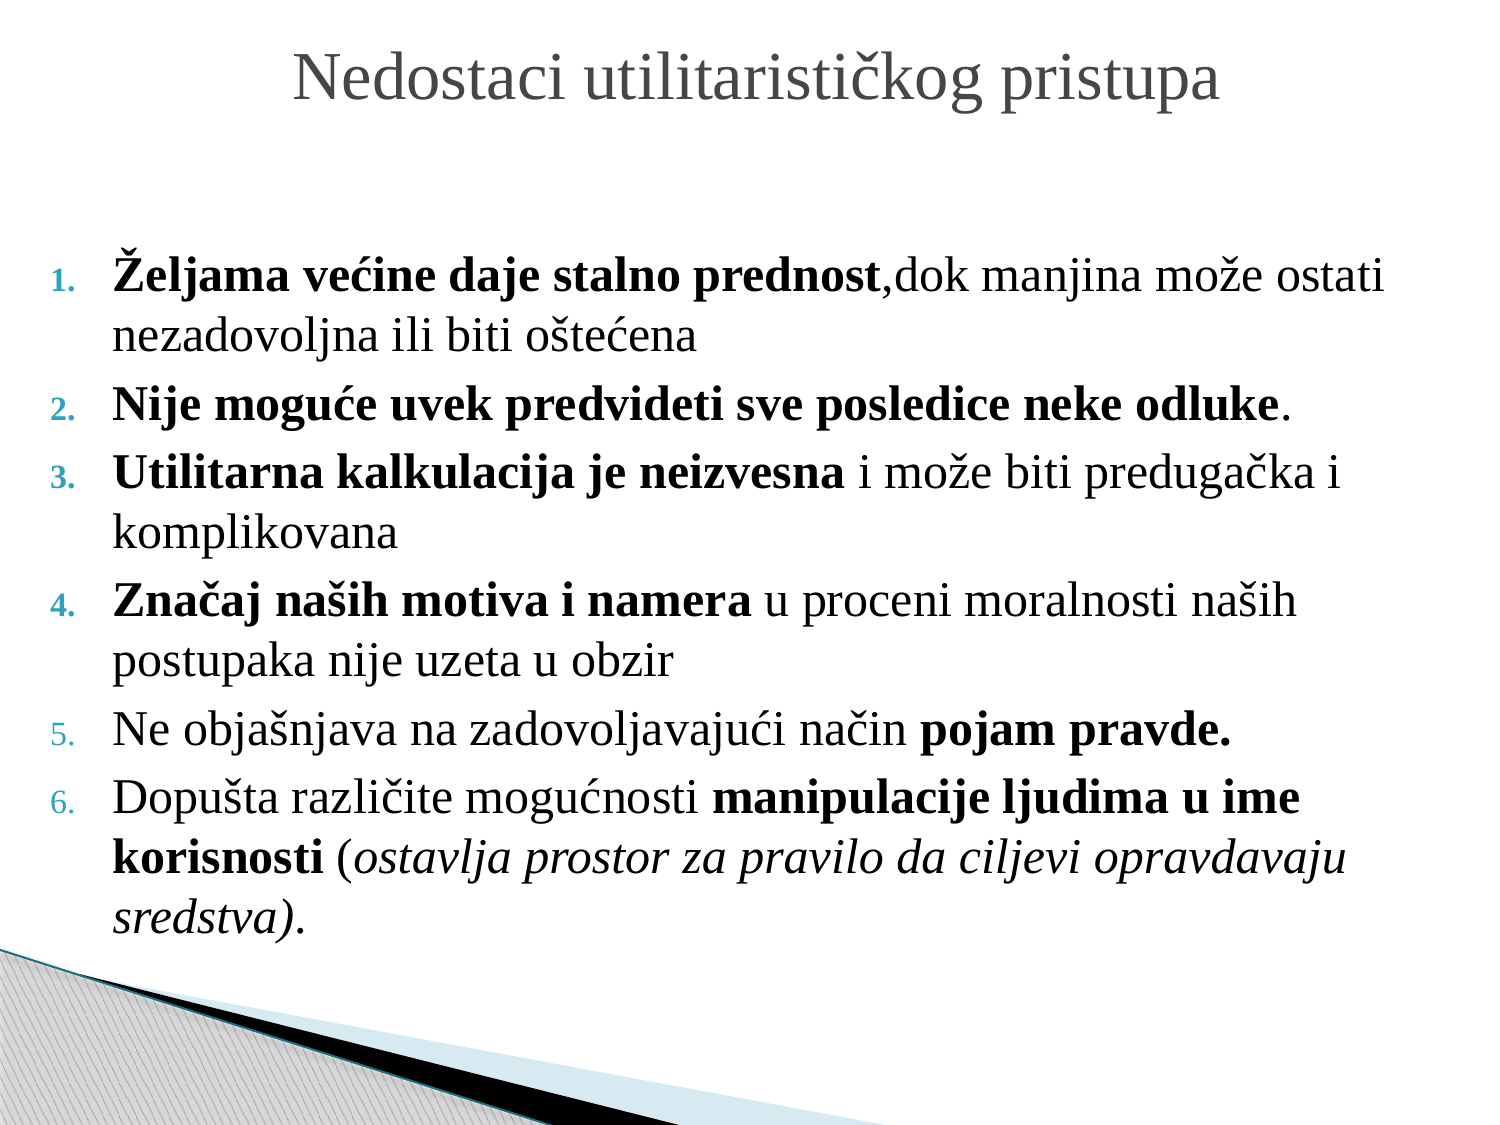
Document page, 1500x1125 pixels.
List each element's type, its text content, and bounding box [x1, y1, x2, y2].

list Željama većine daje stalno prednost,dok manjina može ostati nezadovoljna ili biti oštećena Nije moguće uvek predvideti sve posledice neke odluke. Utilitarna kalkulacija je neizvesna i može biti predugačka i komplikovana Značaj naših motiva i namera u proceni moralnosti naših postupaka nije uzeta u obzir Ne objašnjava na zadovoljavajući način pojam pravde. Dopušta različite mogućnosti manipulacije ljudima u ime korisnosti (ostavlja prostor za pravilo da ciljevi opravdavaju sredstva). [34, 234, 1442, 1125]
title Nedostaci utilitarističkog pristupa [82, 23, 1432, 211]
